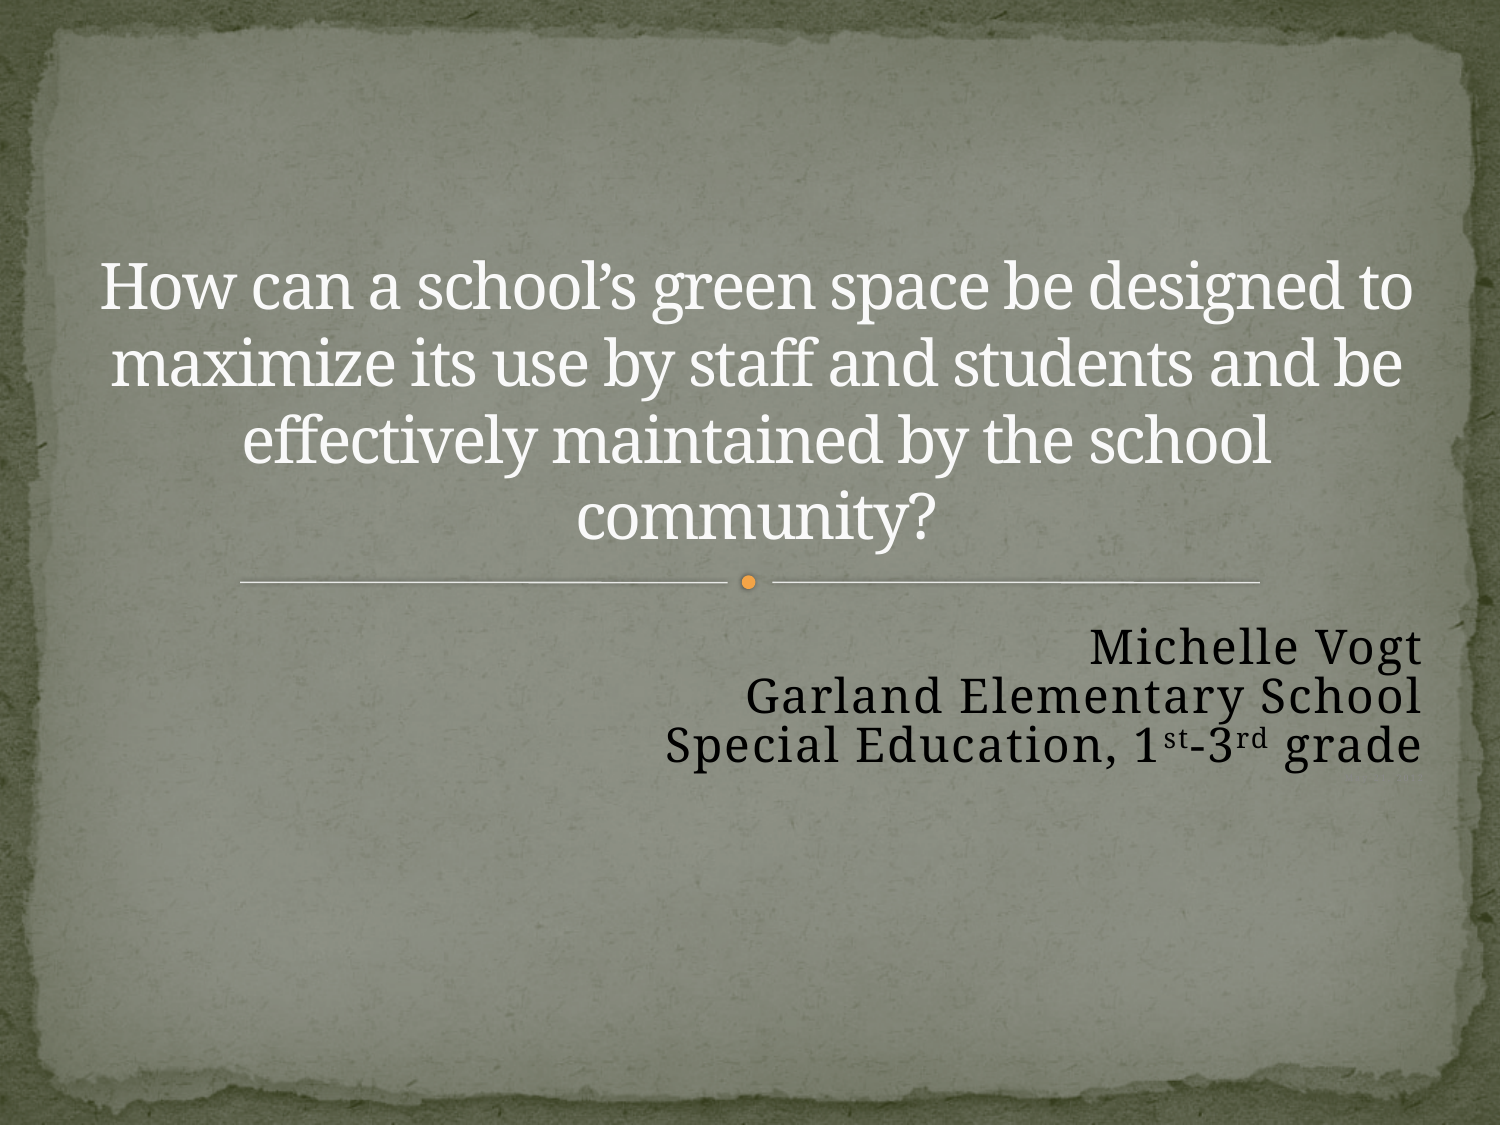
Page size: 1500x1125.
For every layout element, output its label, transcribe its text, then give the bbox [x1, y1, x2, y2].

subtitle Michelle Vogt Garland Elementary School Special Education, 1st-3rd grade May 21, 2012 [75, 606, 1438, 795]
title How can a school’s green space be designed to maximize its use by staff and students and be effectively maintained by the school community? [74, 235, 1438, 561]
